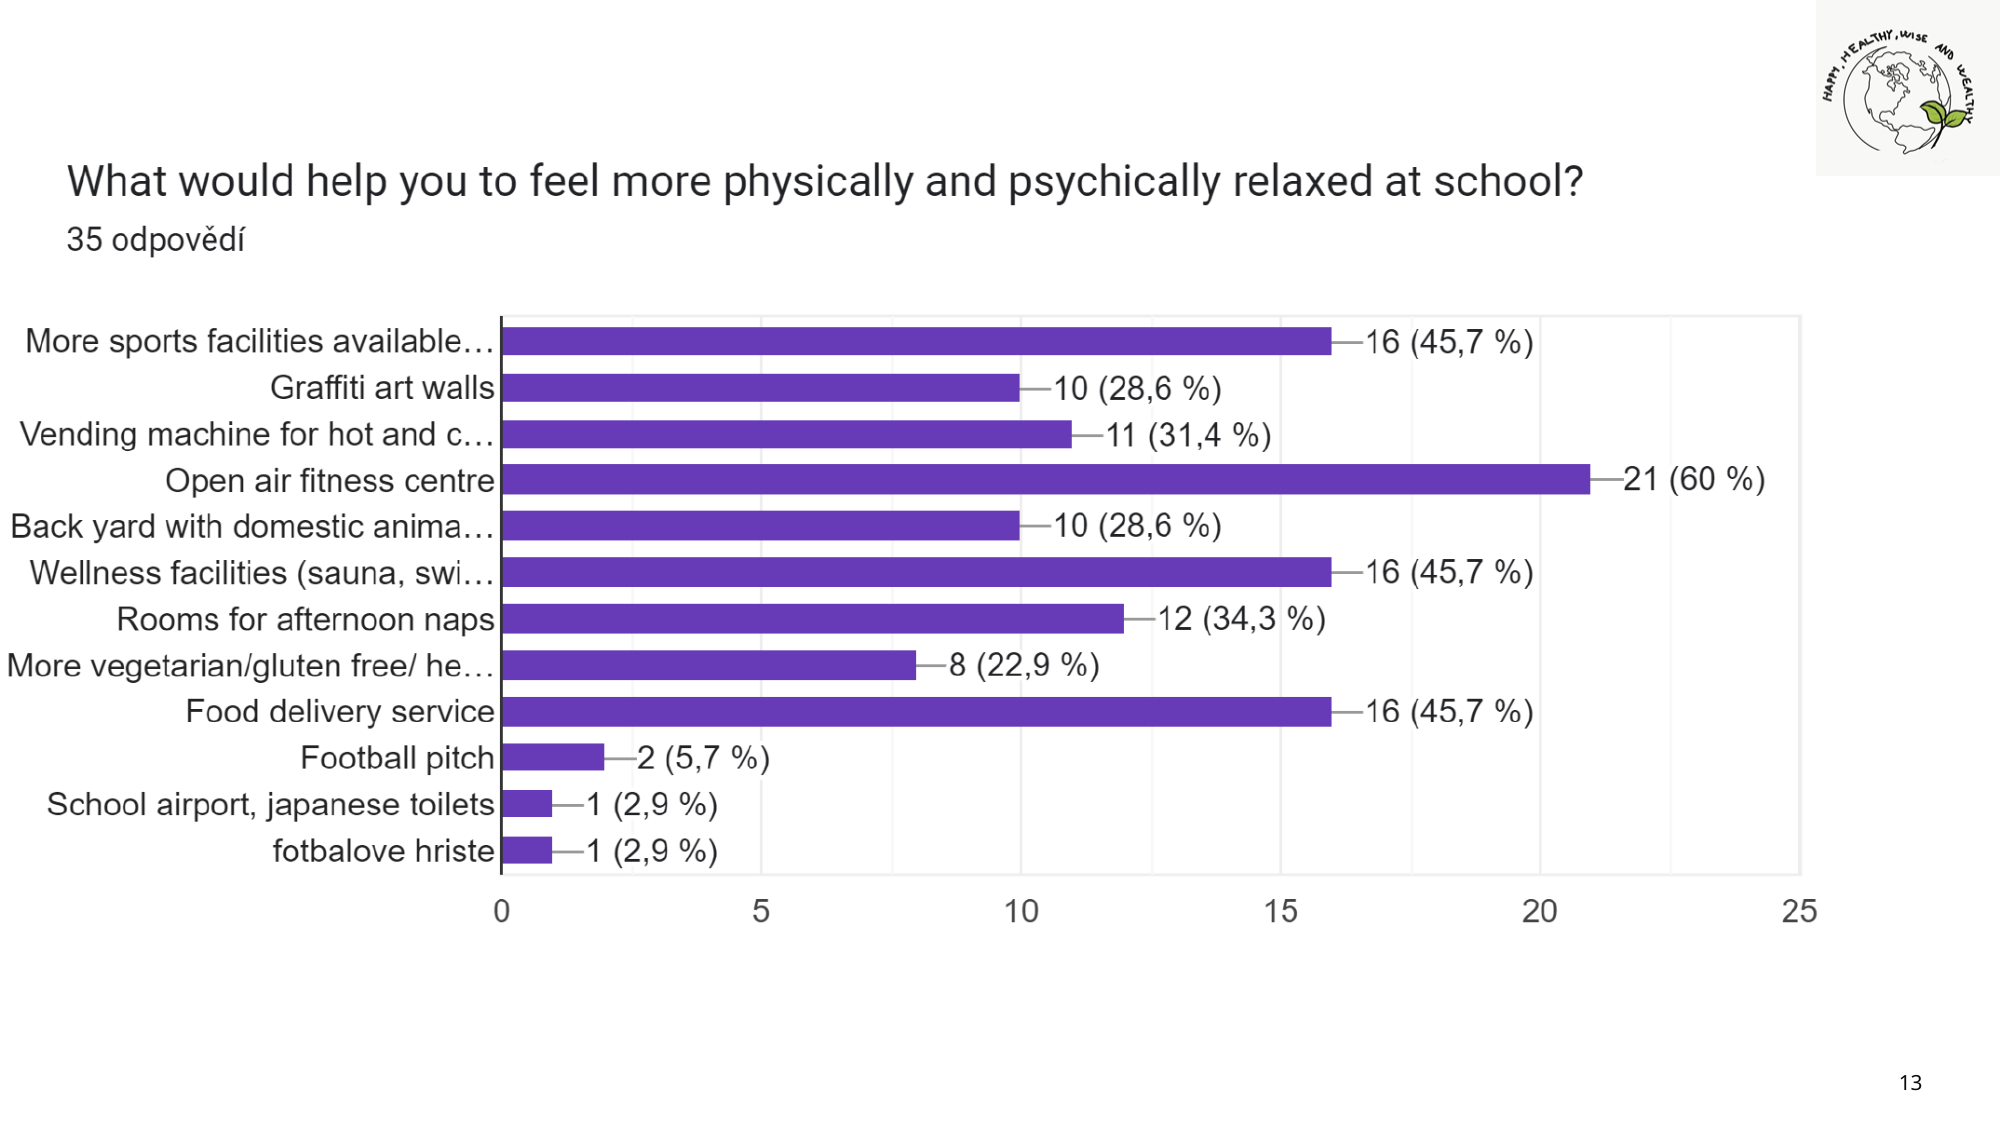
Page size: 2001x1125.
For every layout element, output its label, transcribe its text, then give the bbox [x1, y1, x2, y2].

picture [0, 0, 2000, 1039]
slide_number ‹#› [1777, 1061, 1938, 1107]
